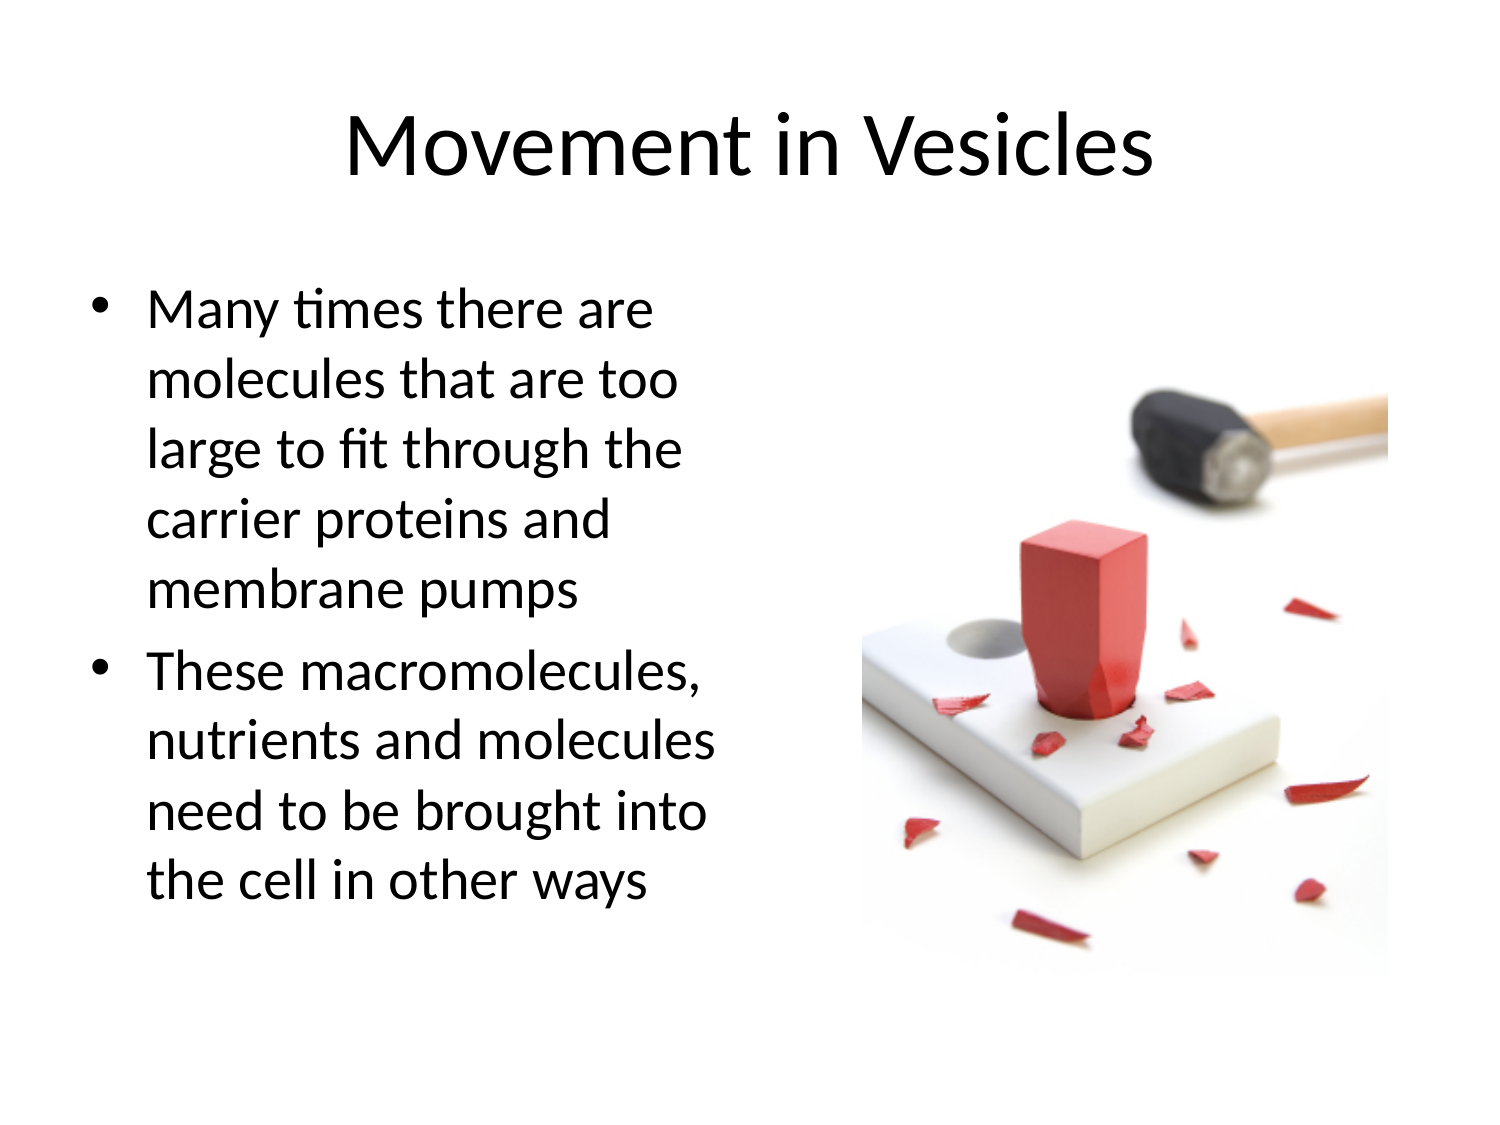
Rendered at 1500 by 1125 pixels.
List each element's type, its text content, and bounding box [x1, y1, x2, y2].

list Many times there are molecules that are too large to fit through the carrier proteins and membrane pumps These macromolecules, nutrients and molecules need to be brought into the cell in other ways [75, 262, 738, 1005]
title Movement in Vesicles [75, 45, 1425, 233]
picture [862, 224, 1388, 975]
